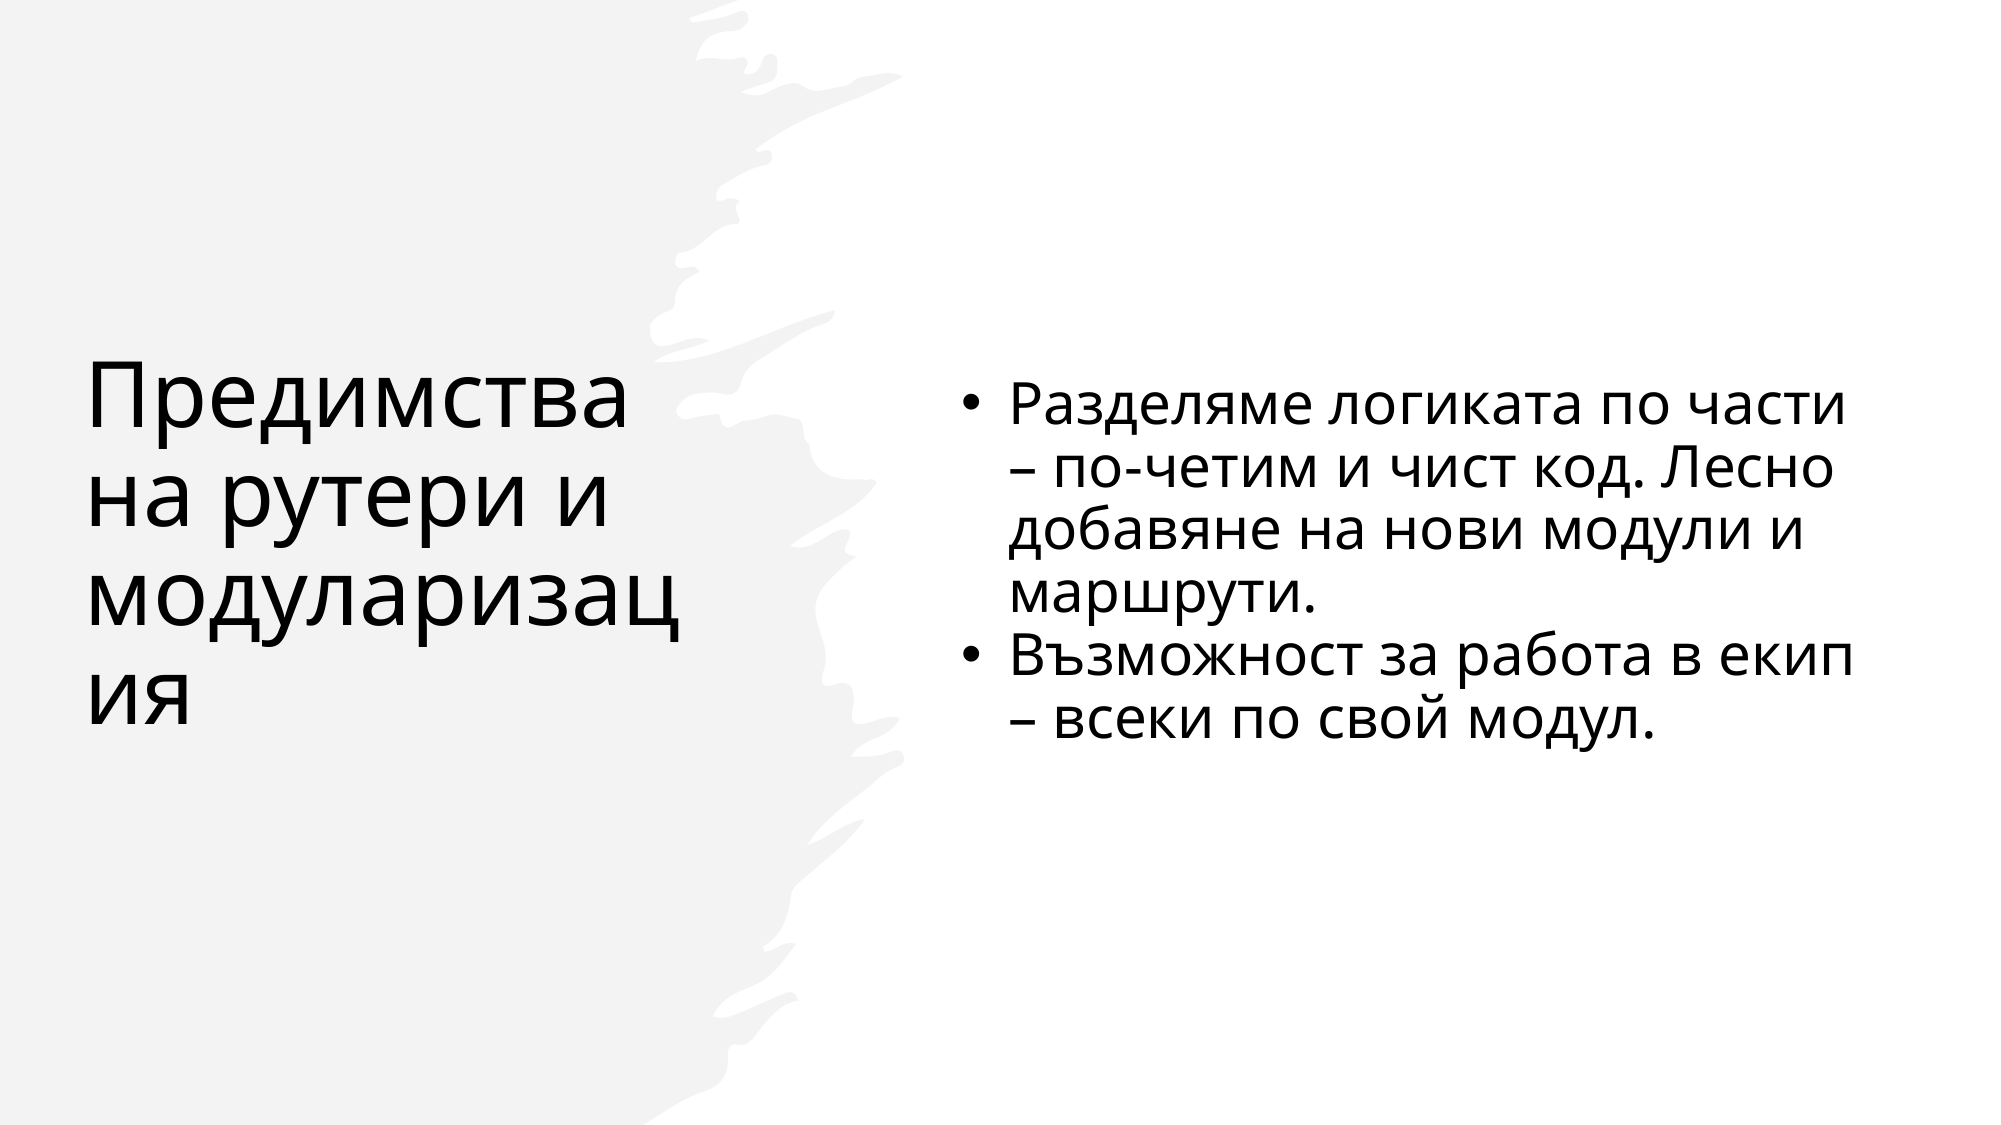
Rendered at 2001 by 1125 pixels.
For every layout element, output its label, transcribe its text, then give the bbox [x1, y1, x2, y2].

list Разделяме логиката по части – по-четим и чист код. Лесно добавяне на нови модули и маршрути. Възможност за работа в екип – всеки по свой модул. [946, 116, 1889, 1008]
text_box [0, 0, 904, 1125]
title Предимства на рутери и модуларизация [69, 100, 732, 992]
text_box [645, 0, 2000, 1125]
